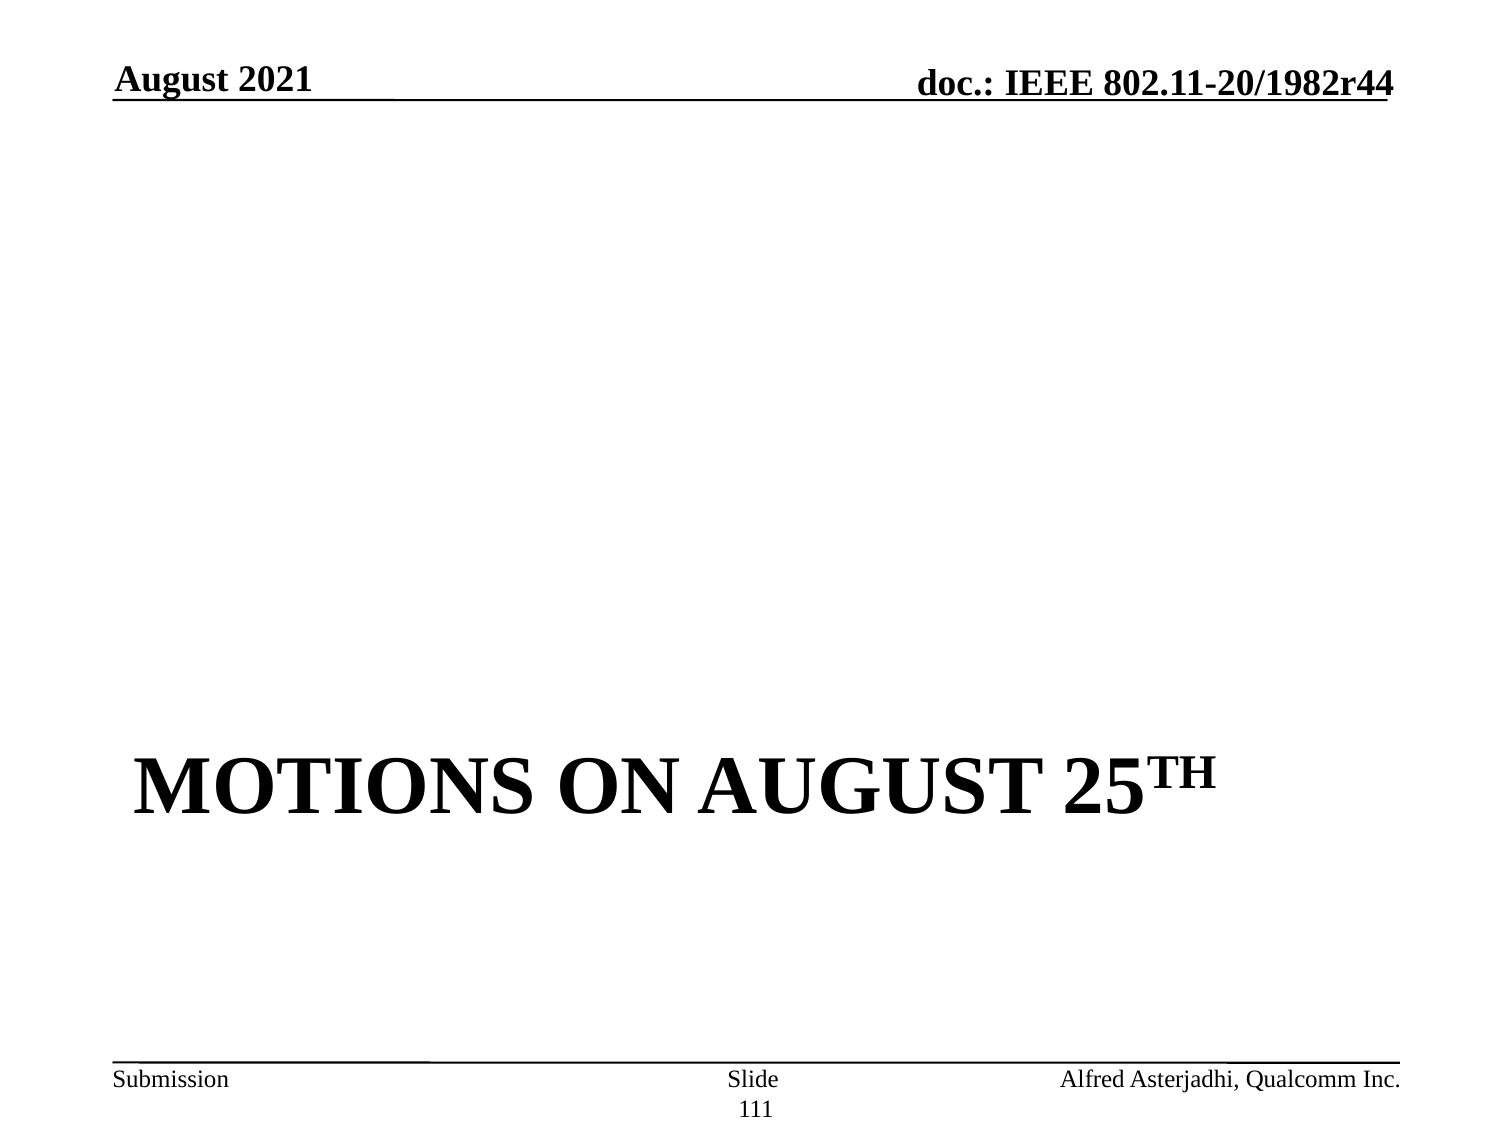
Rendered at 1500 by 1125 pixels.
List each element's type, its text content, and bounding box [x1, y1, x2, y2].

footer Alfred Asterjadhi, Qualcomm Inc. [878, 1061, 1402, 1093]
title Motions on August 25th [118, 722, 1394, 947]
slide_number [114, 54, 423, 100]
slide_number Slide 111 [712, 1061, 800, 1123]
